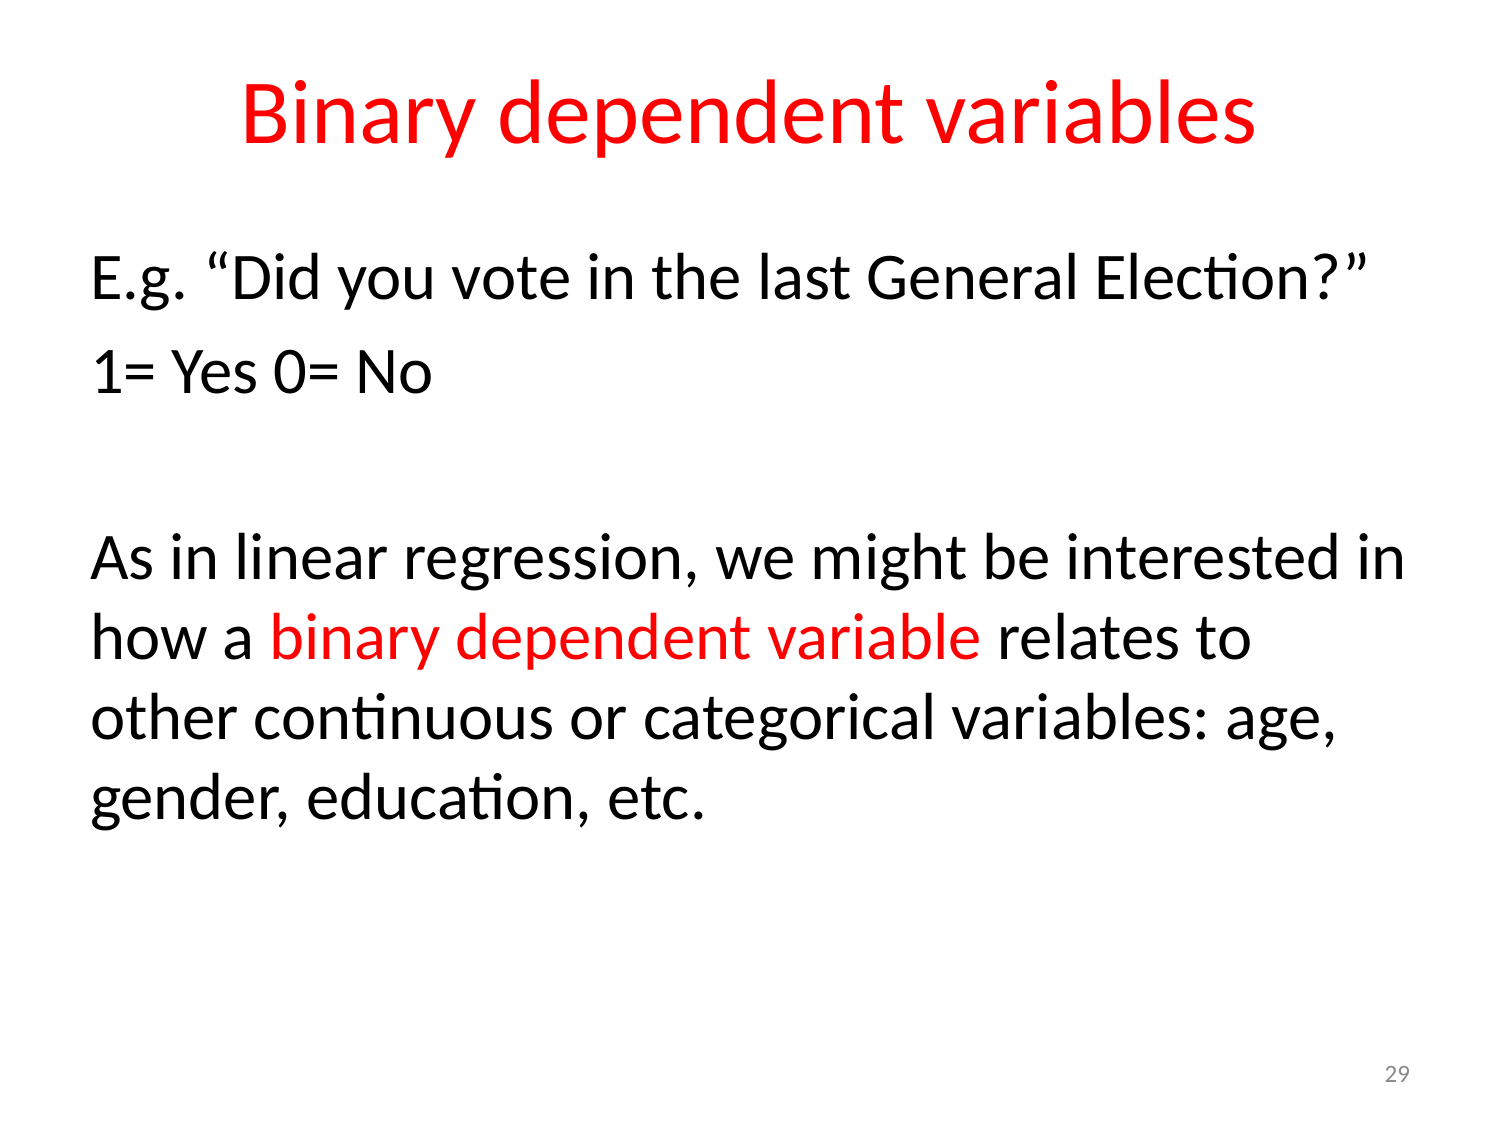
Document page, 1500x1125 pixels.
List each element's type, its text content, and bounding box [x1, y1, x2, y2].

slide_number 29 [1074, 1042, 1425, 1103]
list E.g. “Did you vote in the last General Election?” 1= Yes 0= No As in linear regression, we might be interested in how a binary dependent variable relates to other continuous or categorical variables: age, gender, education, etc. [75, 225, 1425, 969]
title Binary dependent variables [75, 13, 1425, 201]
